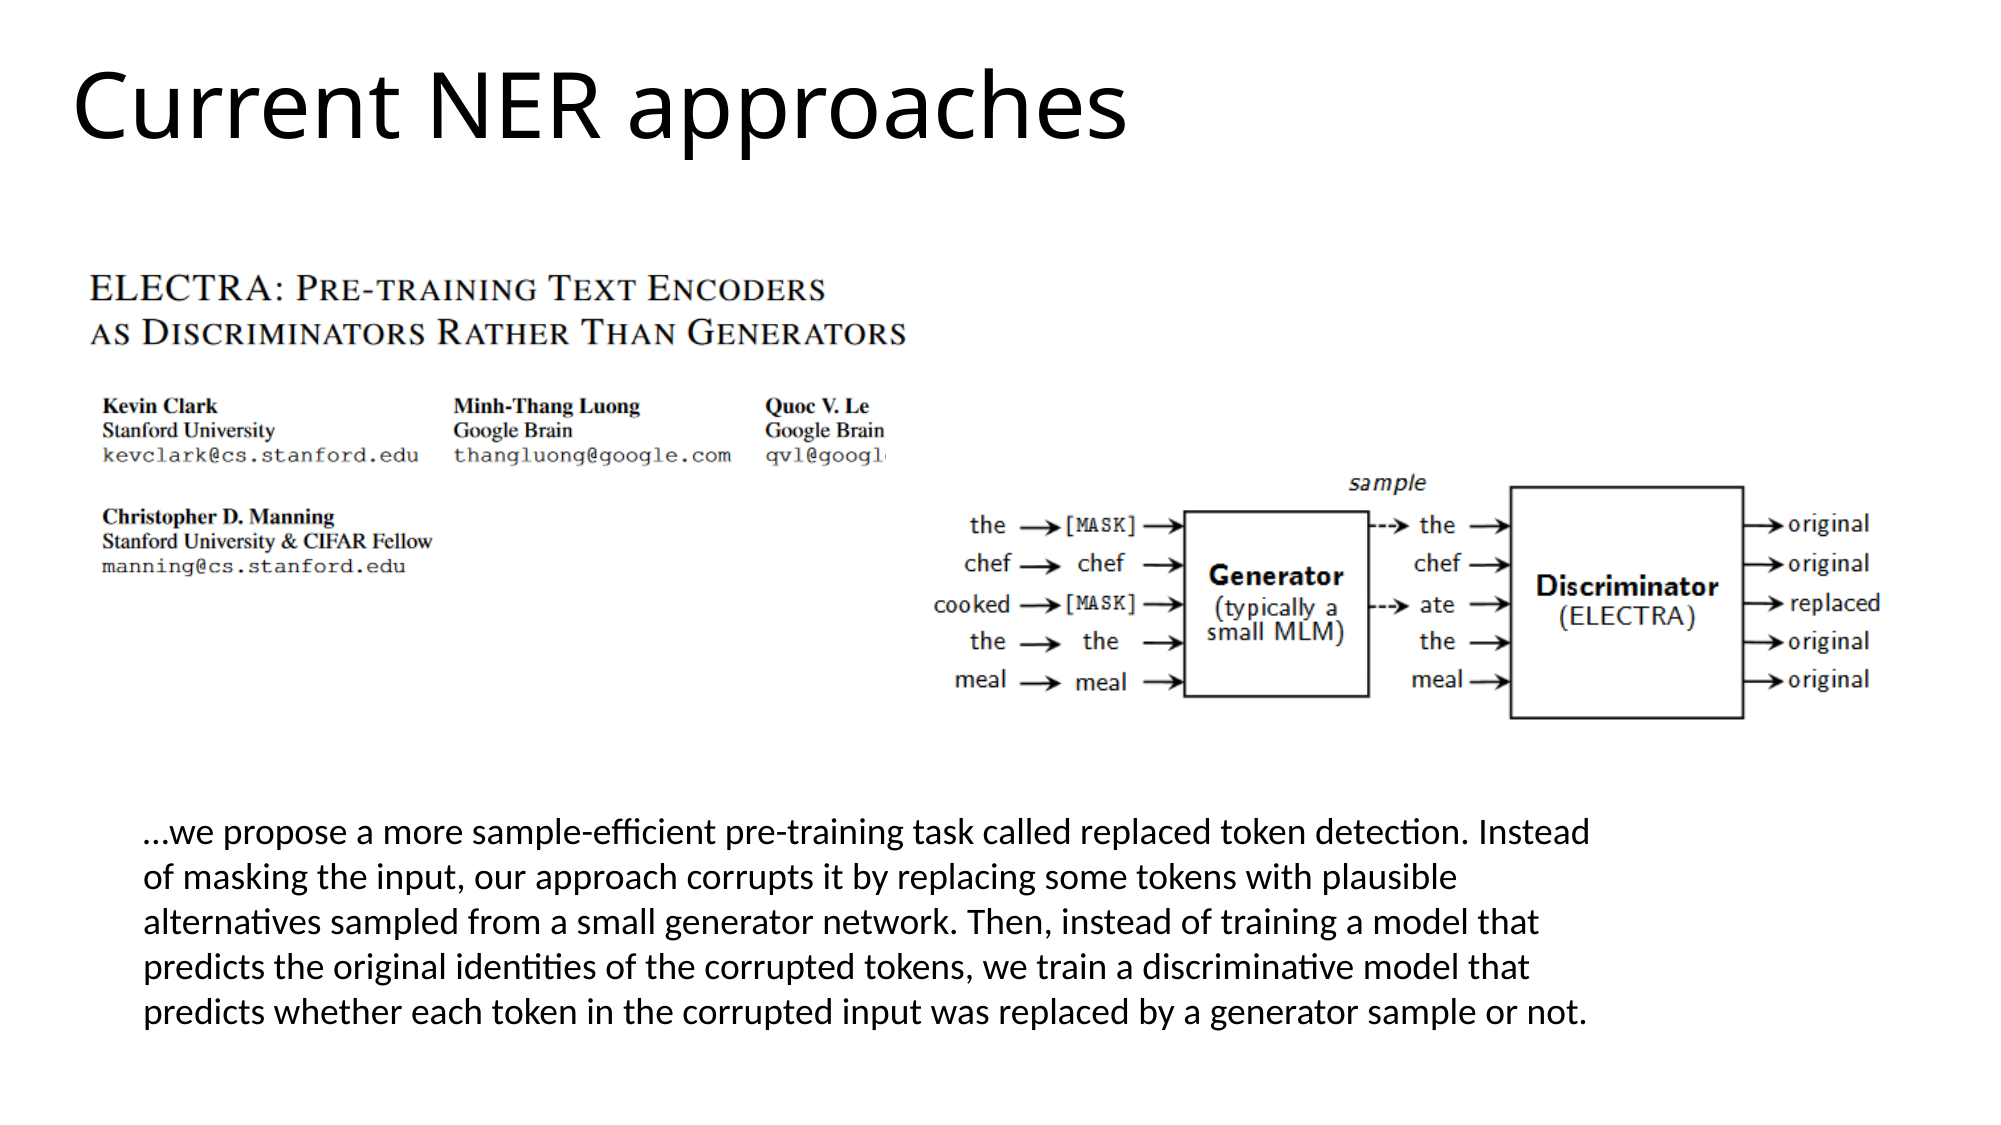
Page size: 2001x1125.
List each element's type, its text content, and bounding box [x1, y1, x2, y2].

text_box …we propose a more sample-efficient pre-training task called replaced token detection. Instead of masking the input, our approach corrupts it by replacing some tokens with plausible alternatives sampled from a small generator network. Then, instead of training a model that predicts the original identities of the corrupted tokens, we train a discriminative model that predicts whether each token in the corrupted input was replaced by a generator sample or not. [128, 799, 1645, 1040]
picture [77, 246, 1922, 738]
title Current NER approaches [56, 0, 1782, 218]
